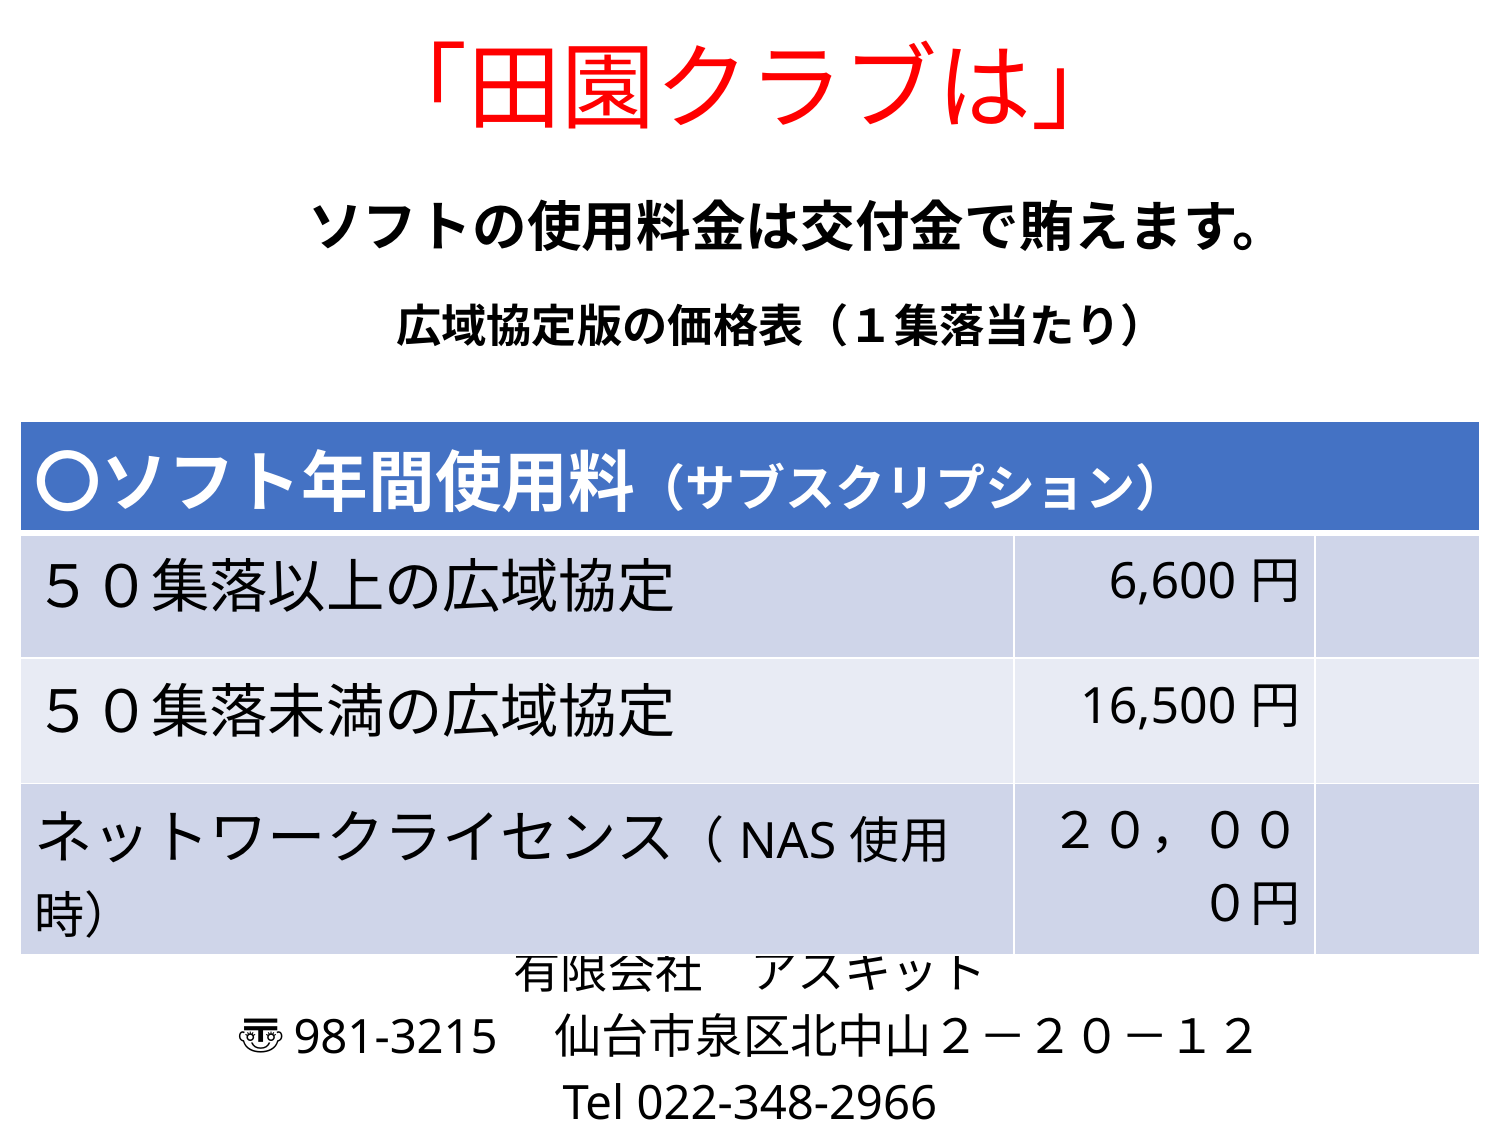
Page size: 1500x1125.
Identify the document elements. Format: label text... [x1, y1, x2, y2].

table_cell ５０集落以上の広域協定 [21, 536, 1013, 657]
table_cell [1316, 659, 1479, 783]
table_cell 16,500円 [1015, 659, 1314, 783]
title 「田園クラブは」 [0, 32, 1500, 149]
text_box 広域協定版の価格表（１集落当たり） [0, 270, 1500, 368]
table_header 〇ソフト年間使用料（サブスクリプション） [21, 422, 1479, 530]
text_box 有限会社 アスキット [0, 939, 1500, 1005]
text_box 〠981-3215 仙台市泉区北中山２－２０－１２ [0, 1005, 1500, 1071]
table_cell ５０集落未満の広域協定 [21, 659, 1013, 783]
table_cell ２０，０００円 [1015, 784, 1314, 954]
table_cell [1316, 536, 1479, 657]
subtitle ソフトの使用料金は交付金で賄えます。 [10, 174, 1500, 270]
text_box Tel 022-348-2966 [0, 1071, 1500, 1125]
table_cell ネットワークライセンス（NAS使用時） [21, 784, 1013, 954]
table_cell [1316, 784, 1479, 954]
table_cell 6,600円 [1015, 536, 1314, 657]
